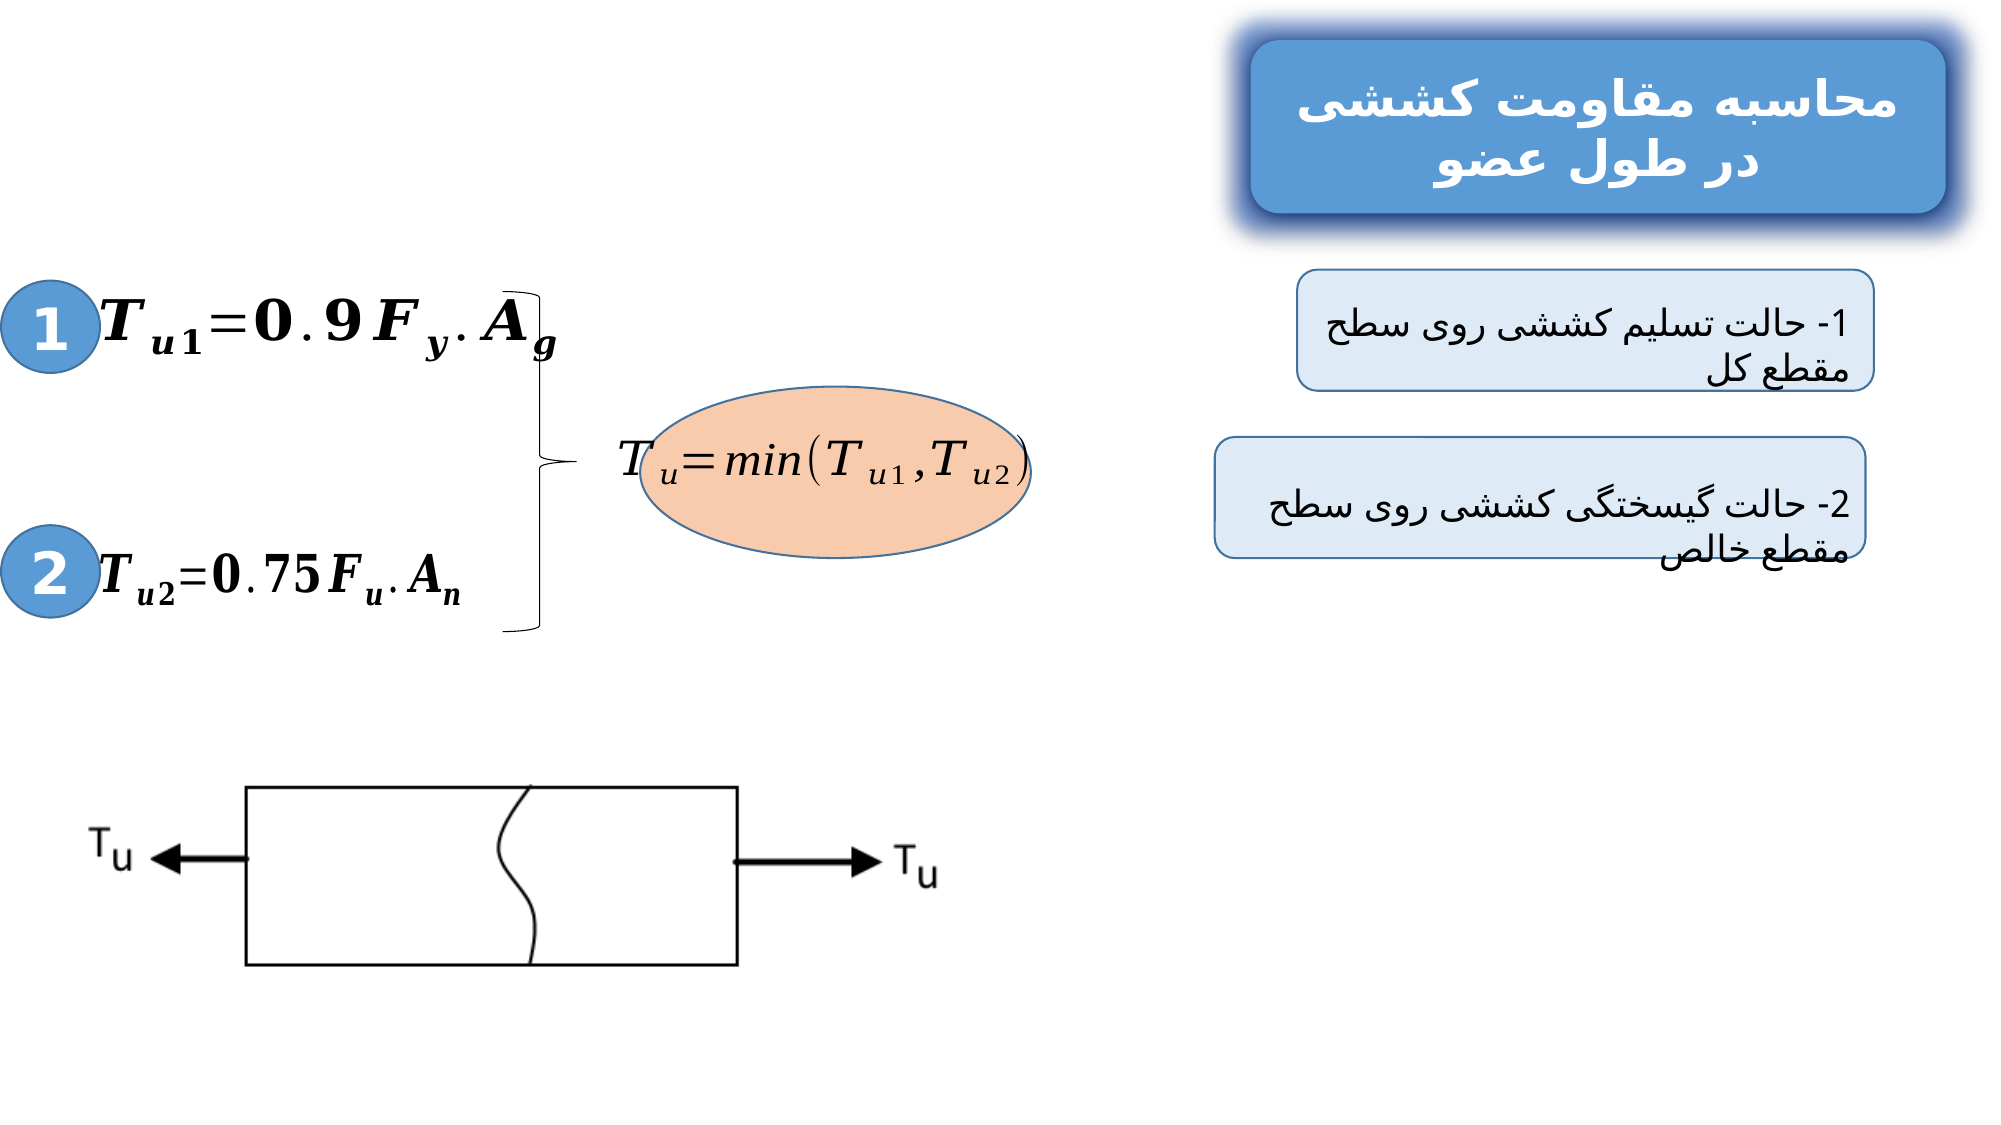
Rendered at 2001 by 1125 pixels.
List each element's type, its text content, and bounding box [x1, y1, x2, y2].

text_box محاسبه مقاومت کششی در طول عضو [1249, 39, 1947, 215]
text_box 1- حالت تسلیم کششی روی سطح مقطع کل [1305, 291, 1866, 397]
text_box 2 [0, 524, 102, 619]
text_box [502, 291, 577, 633]
text_box [639, 385, 1032, 560]
text_box 2- حالت گیسختگی کششی روی سطح مقطع خالص [1187, 472, 1866, 578]
text_box [1296, 268, 1875, 388]
picture [76, 695, 969, 992]
text_box [1213, 435, 1867, 542]
text_box 1 [0, 279, 102, 374]
